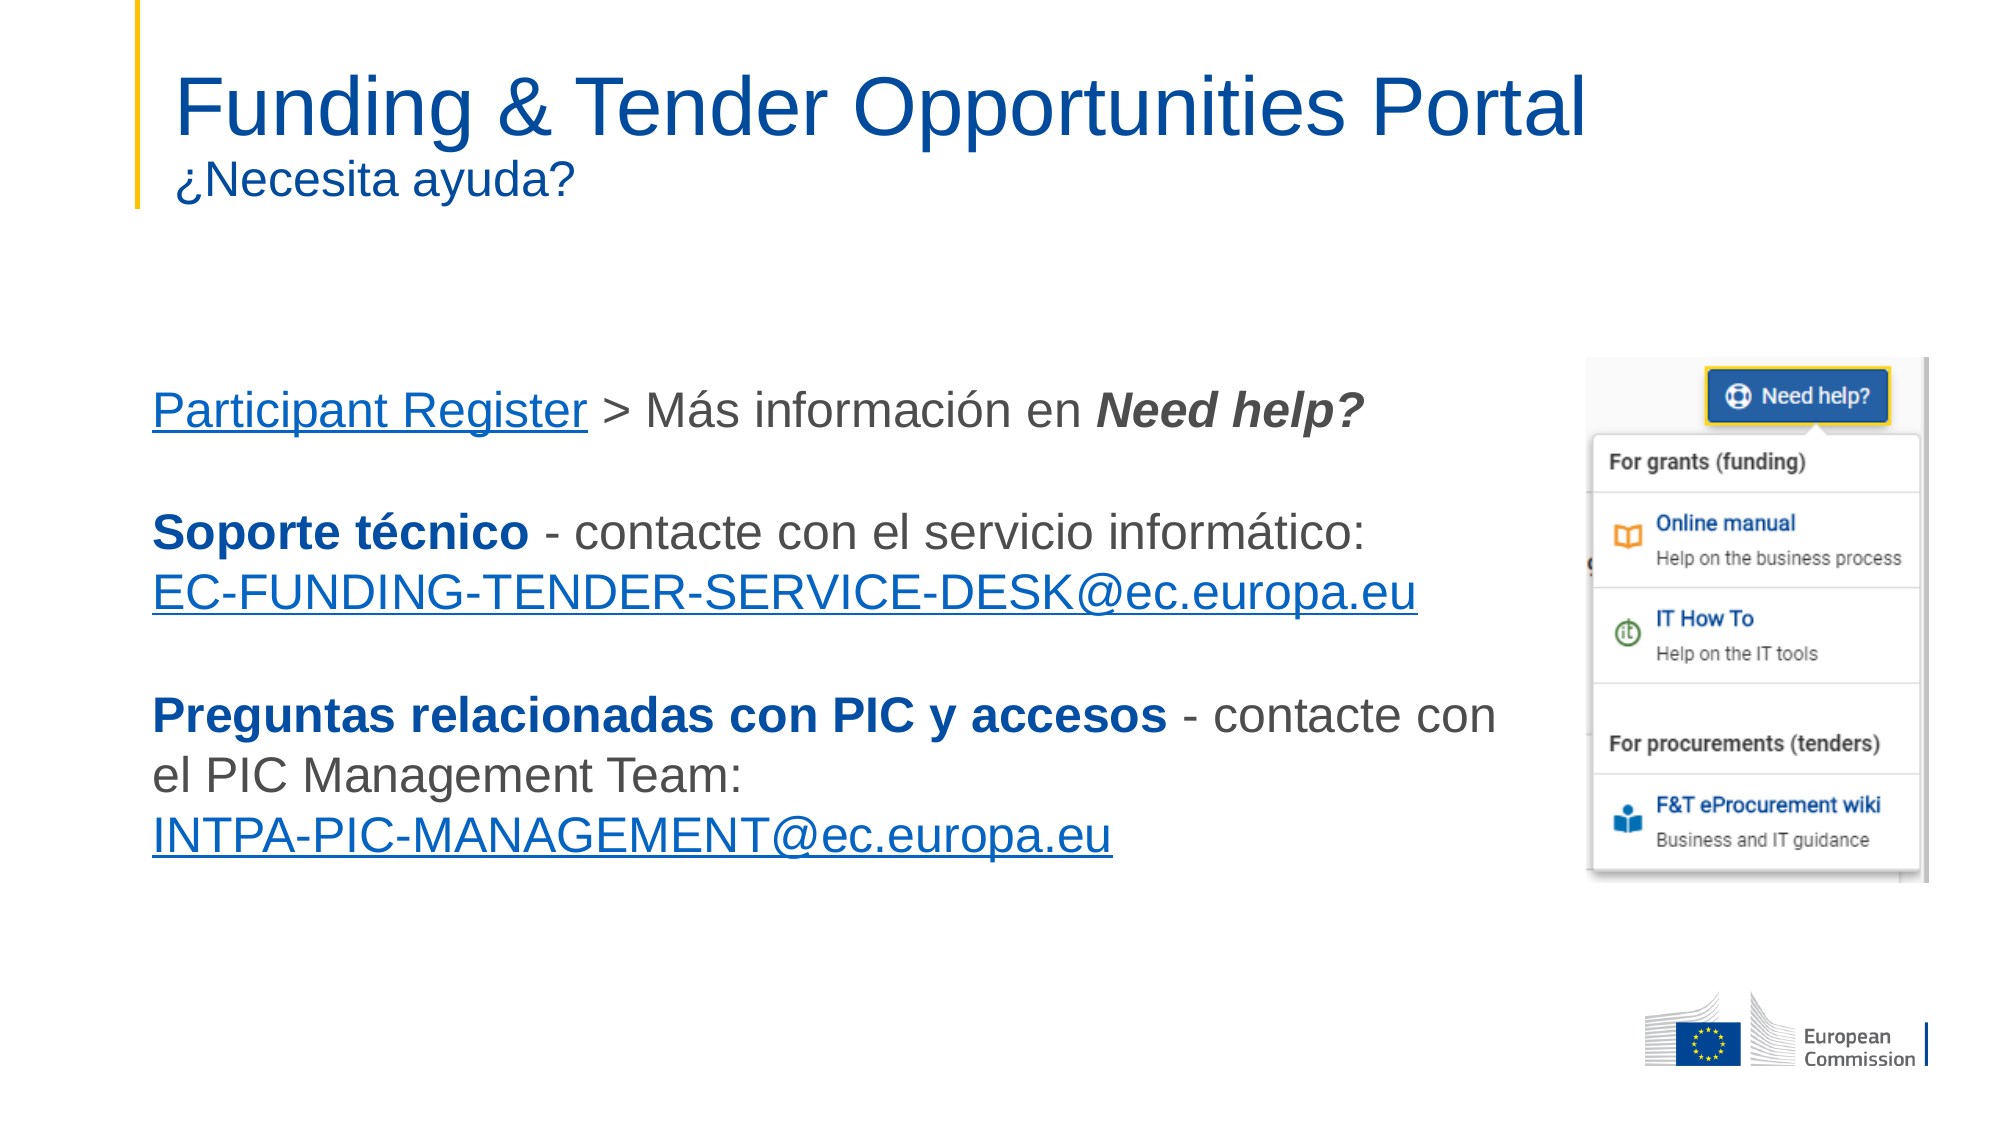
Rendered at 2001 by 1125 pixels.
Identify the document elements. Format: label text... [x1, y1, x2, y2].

list Participant Register > Más información en Need help? Soporte técnico - contacte con el servicio informático: EC-FUNDING-TENDER-SERVICE-DESK@ec.europa.eu Preguntas relacionadas con PIC y accesos - contacte con el PIC Management Team: INTPA-PIC-MANAGEMENT@ec.europa.eu [137, 299, 1539, 941]
picture [1645, 991, 1928, 1066]
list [1586, 357, 1929, 883]
title Funding & Tender Opportunities Portal ¿Necesita ayuda? [159, 79, 1885, 208]
